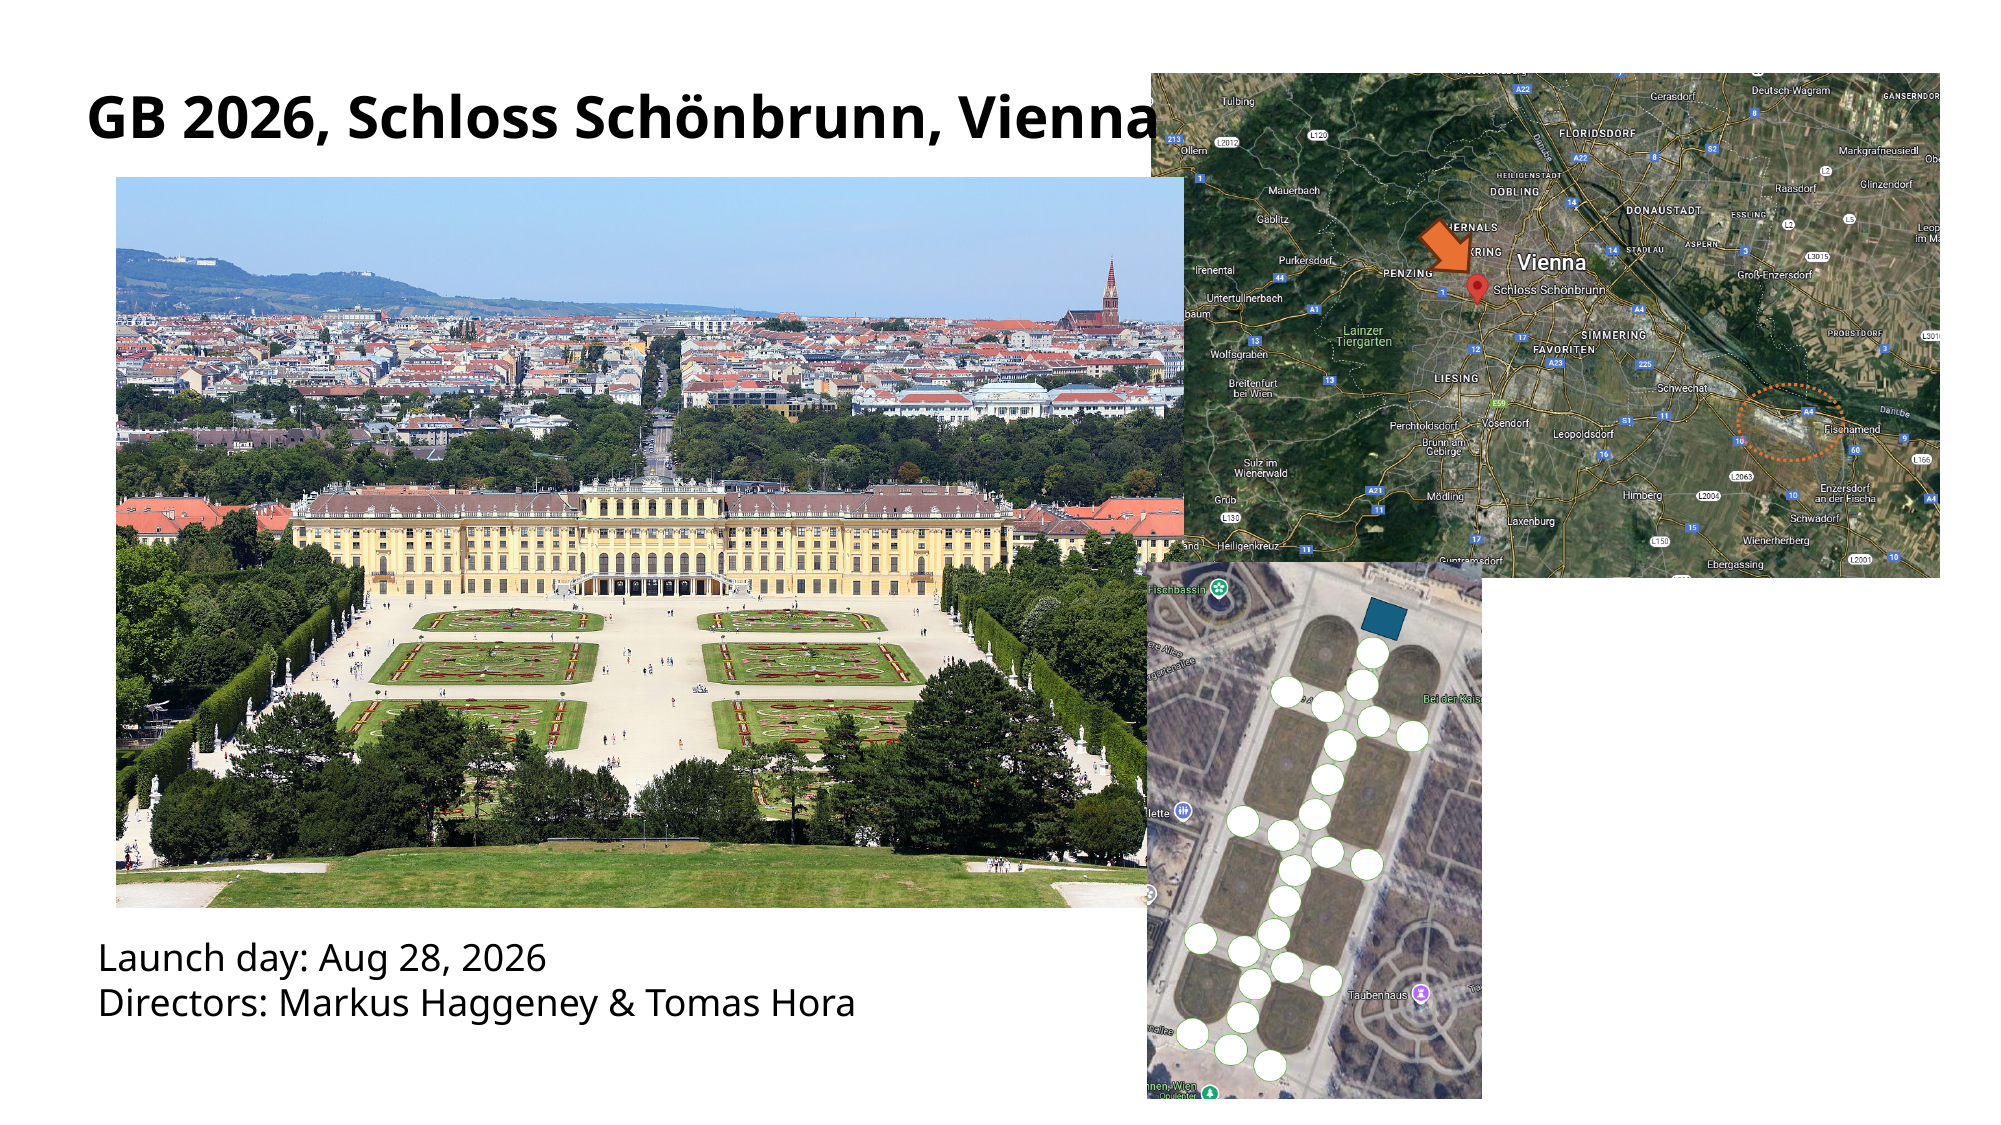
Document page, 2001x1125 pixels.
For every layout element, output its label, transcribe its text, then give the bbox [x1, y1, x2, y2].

picture [115, 72, 1941, 1100]
text_box Launch day: Aug 28, 2026 Directors: Markus Haggeney & Tomas Hora [82, 926, 872, 1032]
text_box GB 2026, Schloss Schönbrunn, Vienna [71, 73, 1150, 158]
